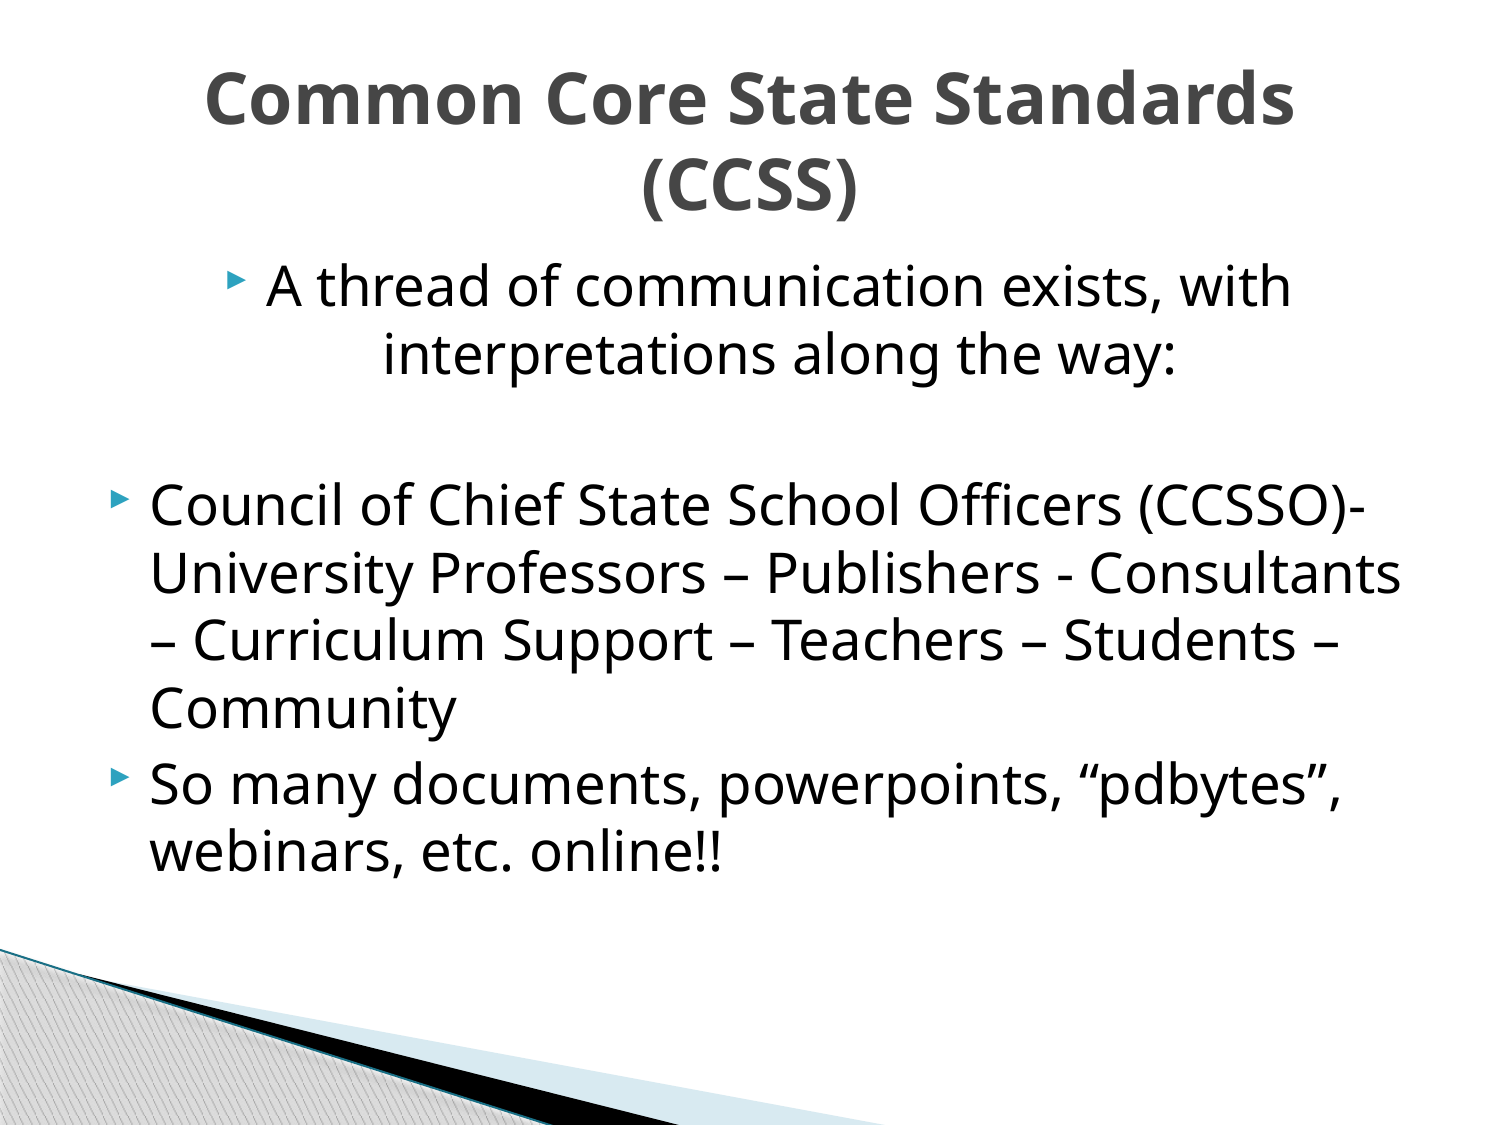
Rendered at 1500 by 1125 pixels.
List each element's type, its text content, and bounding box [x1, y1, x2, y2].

list A thread of communication exists, with interpretations along the way: Council of Chief State School Officers (CCSSO)- University Professors – Publishers - Consultants – Curriculum Support – Teachers – Students – Community So many documents, powerpoints, “pdbytes”, webinars, etc. online!! [75, 243, 1425, 986]
title Common Core State Standards (CCSS) [75, 45, 1425, 233]
